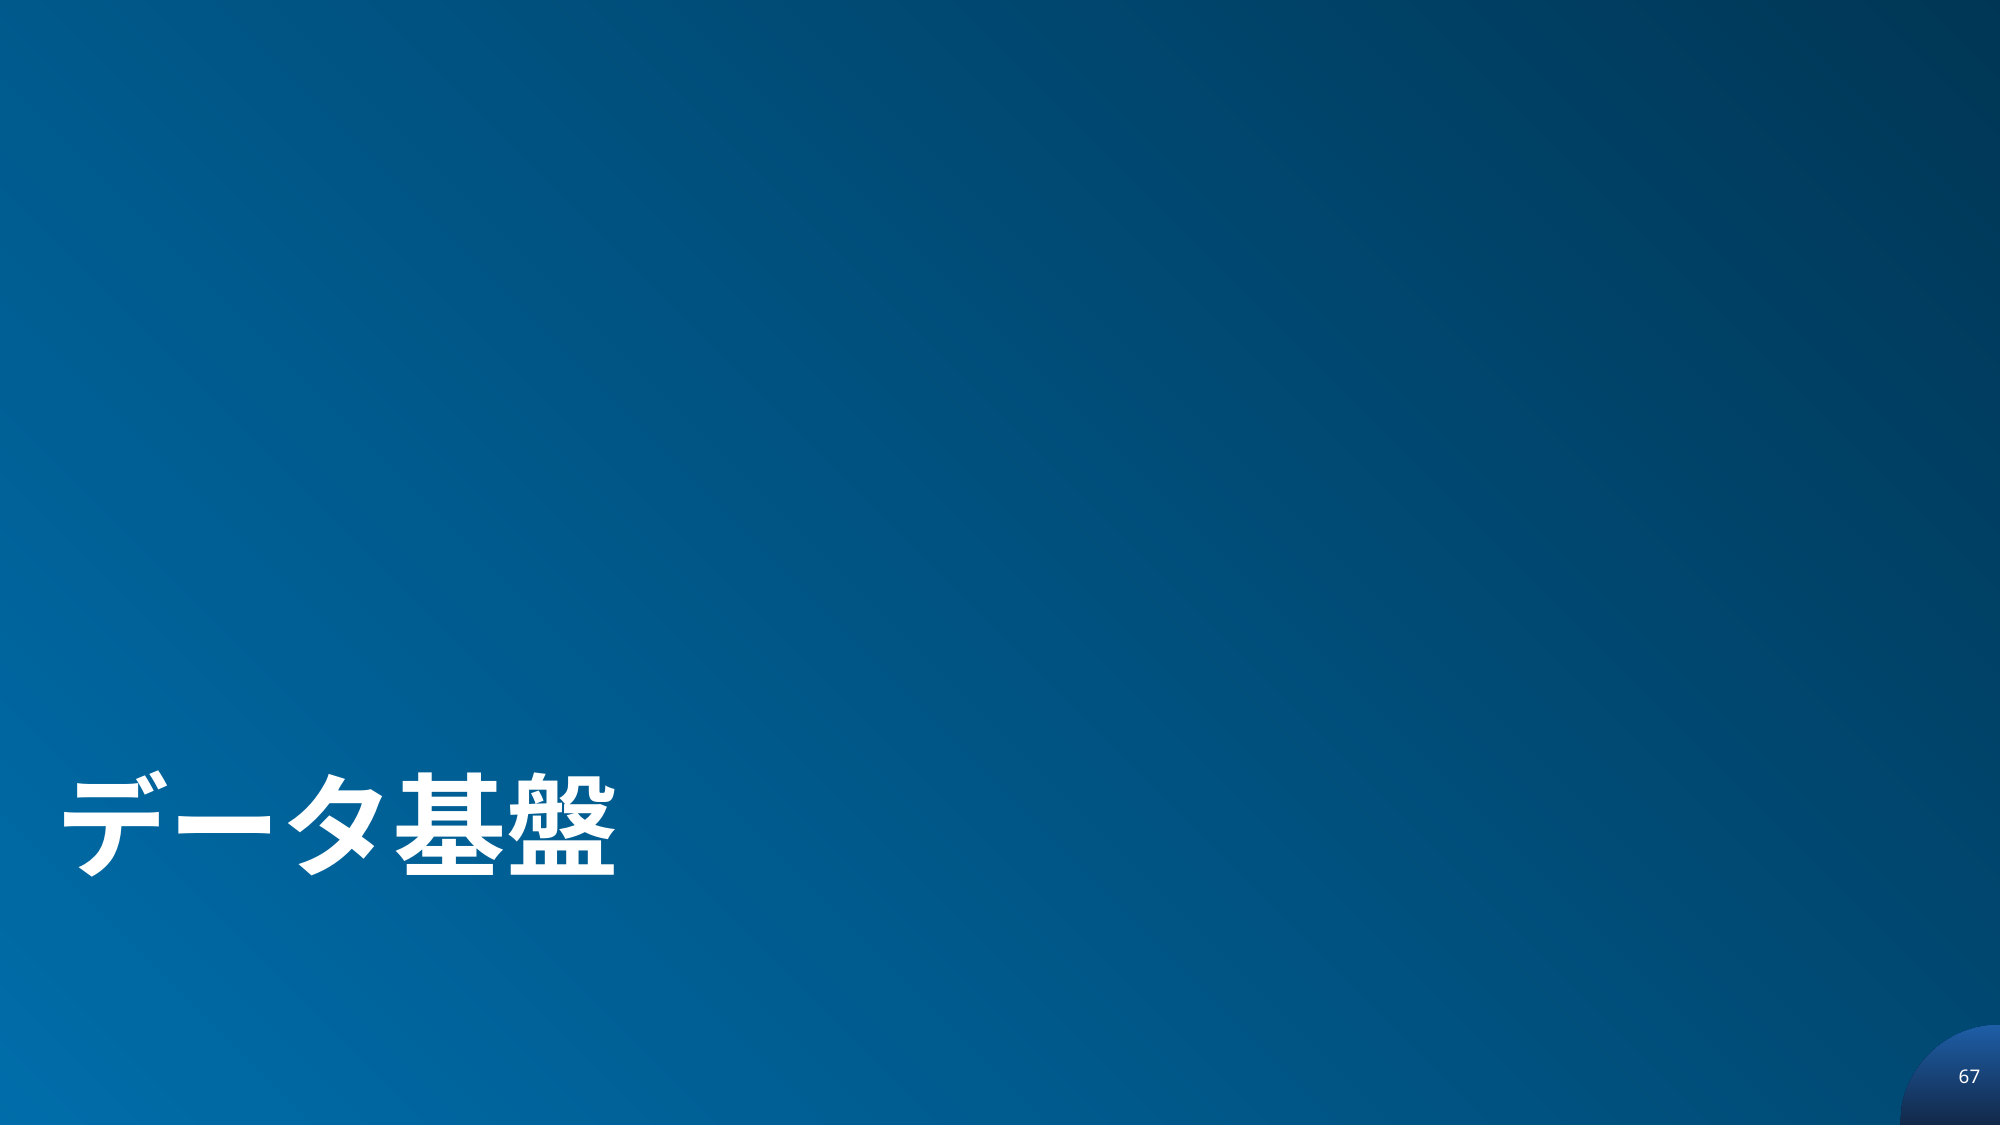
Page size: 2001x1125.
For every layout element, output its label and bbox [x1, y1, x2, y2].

title [56, 627, 1944, 892]
